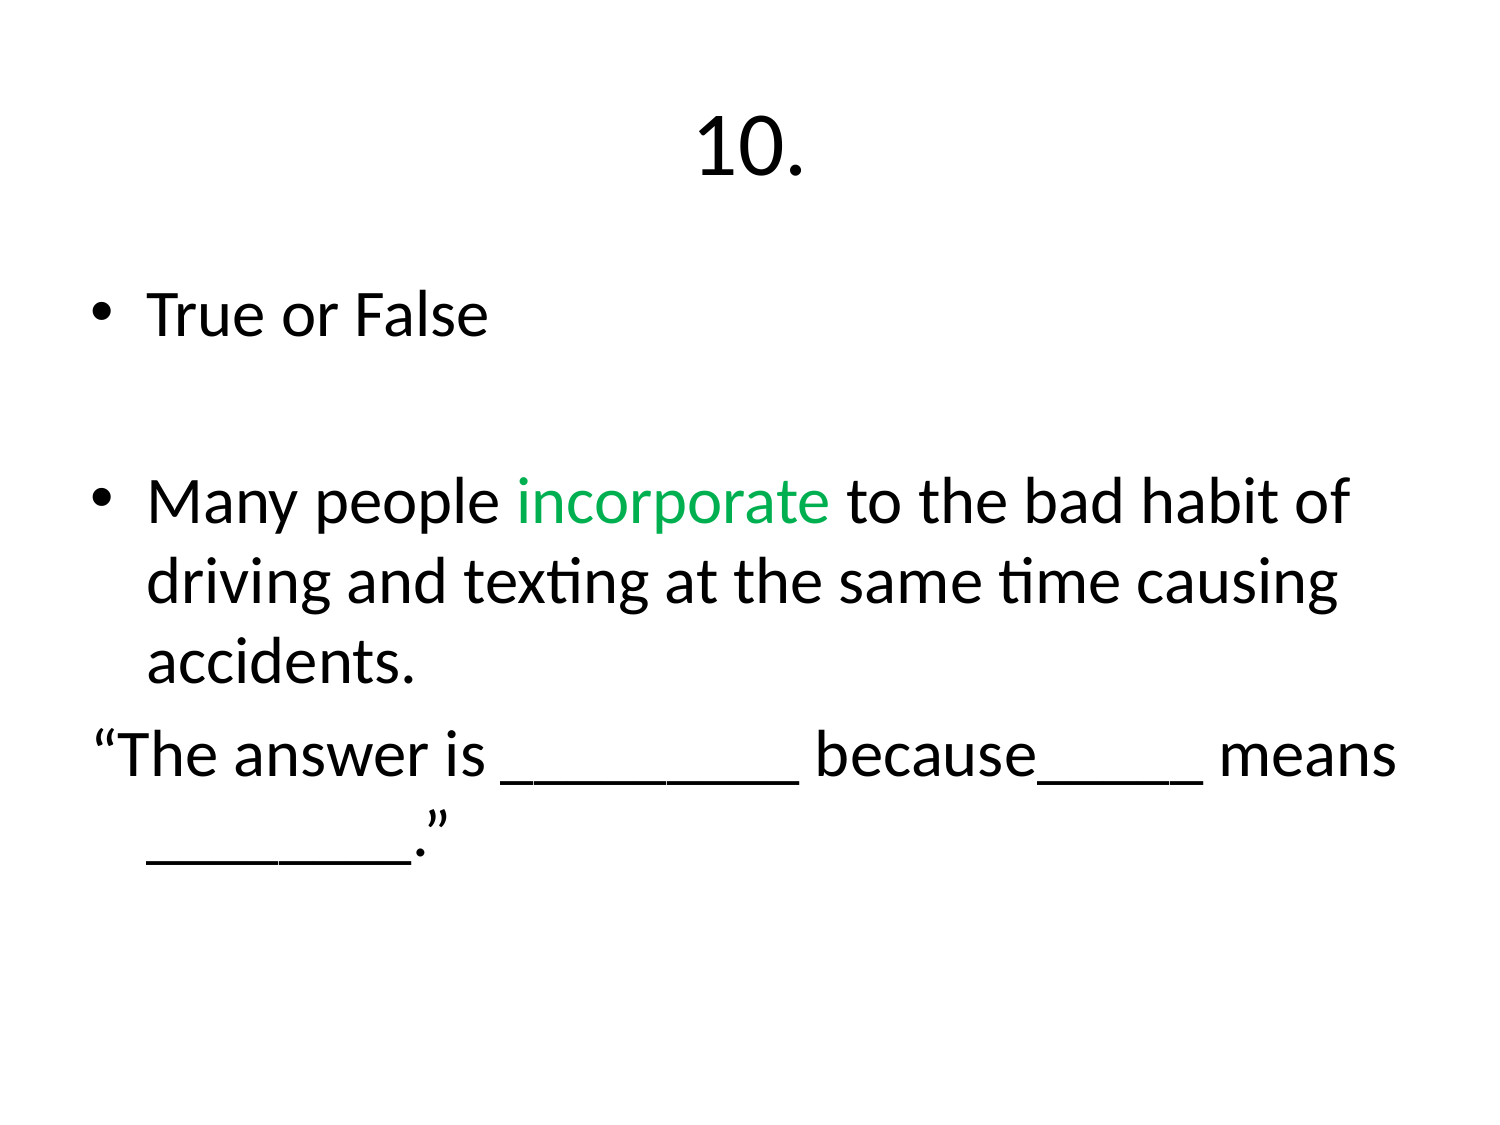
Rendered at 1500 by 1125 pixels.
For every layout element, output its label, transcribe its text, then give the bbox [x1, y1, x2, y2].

list True or False Many people incorporate to the bad habit of driving and texting at the same time causing accidents. “The answer is _________ because_____ means ________.” [75, 262, 1425, 1005]
title 10. [75, 45, 1425, 233]
